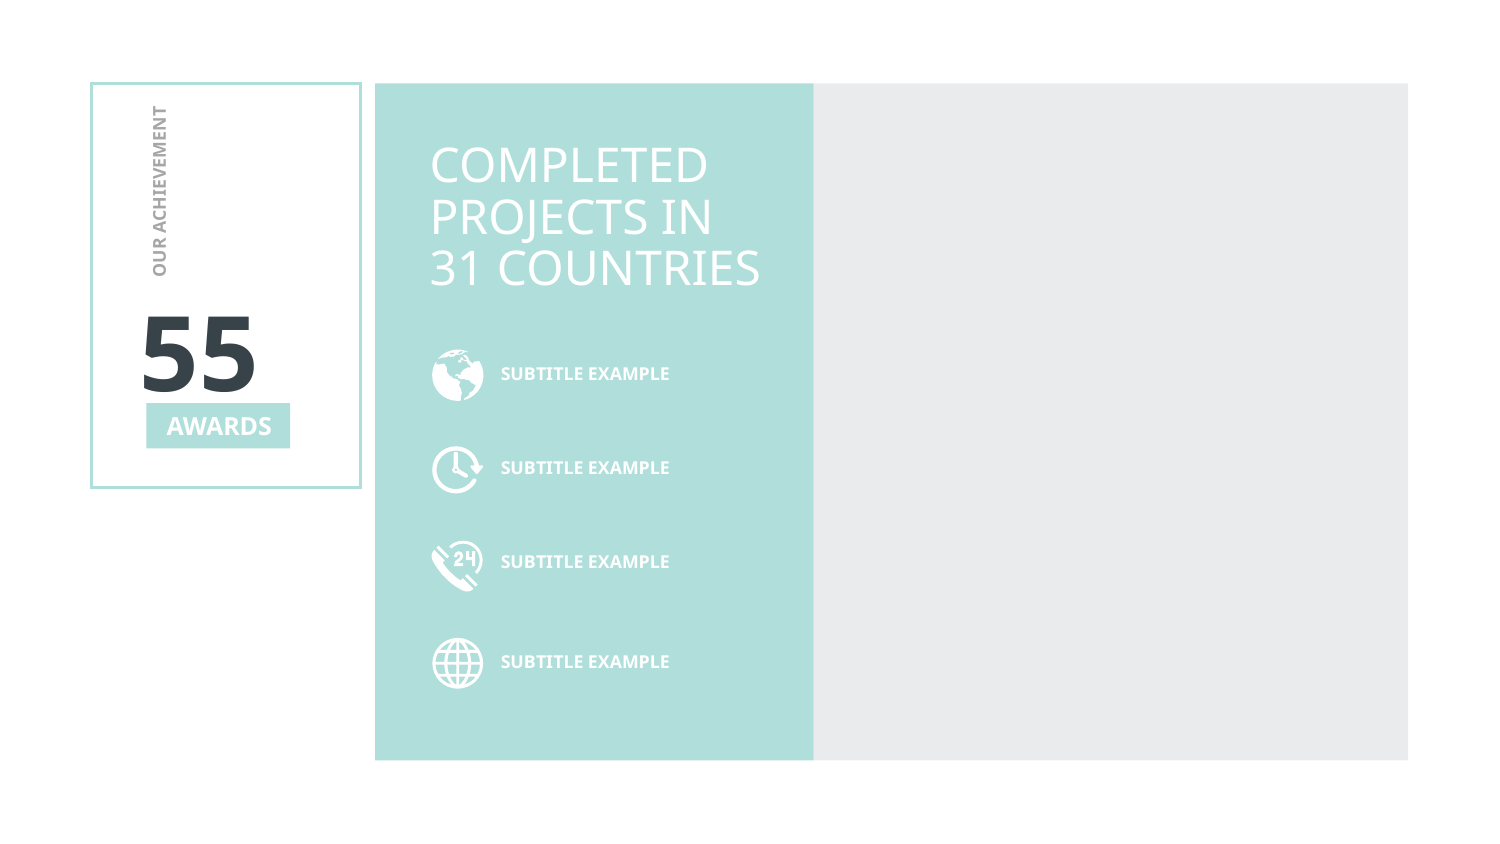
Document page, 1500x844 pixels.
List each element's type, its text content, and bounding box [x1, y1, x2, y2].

text_box 55 [122, 295, 277, 411]
text_box [145, 402, 291, 449]
picture [813, 83, 1409, 761]
text_box AWARDS [155, 407, 299, 443]
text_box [418, 135, 779, 689]
text_box [374, 82, 815, 761]
text_box [91, 82, 362, 488]
text_box OUR ACHIEVEMENT [144, 93, 198, 289]
